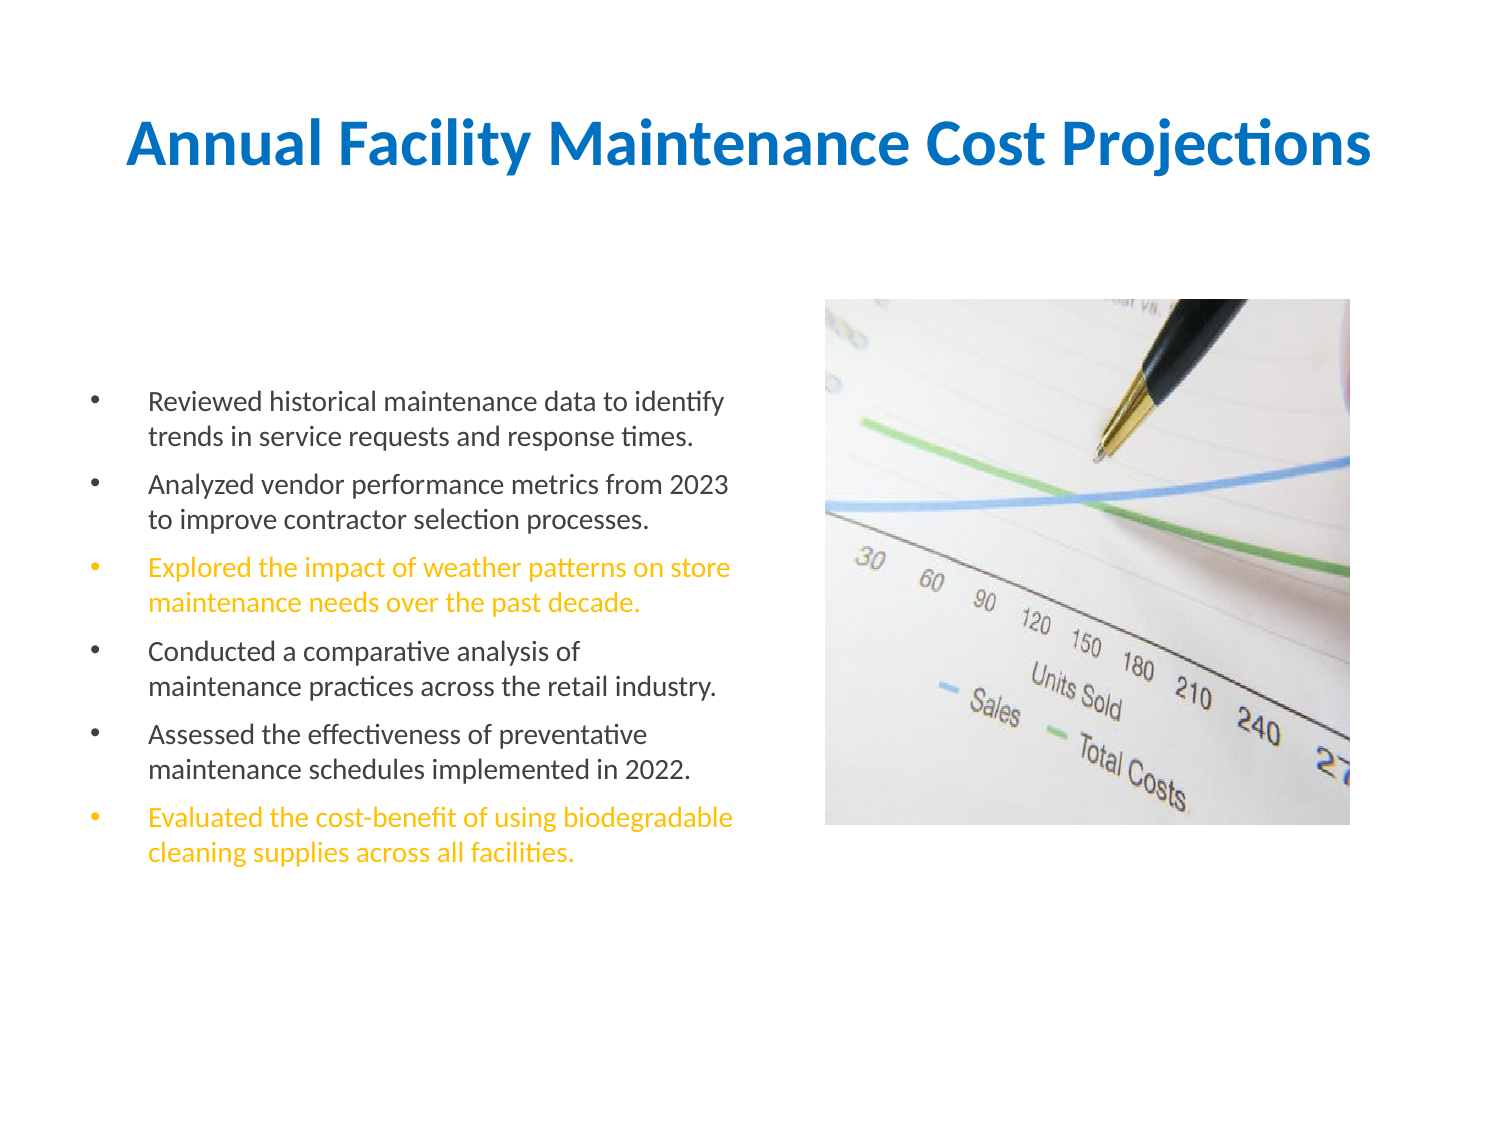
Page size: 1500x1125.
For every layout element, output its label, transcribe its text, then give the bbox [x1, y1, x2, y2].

list Reviewed historical maintenance data to identify trends in service requests and response times. Analyzed vendor performance metrics from 2023 to improve contractor selection processes. Explored the impact of weather patterns on store maintenance needs over the past decade. Conducted a comparative analysis of maintenance practices across the retail industry. Assessed the effectiveness of preventative maintenance schedules implemented in 2022. Evaluated the cost-benefit of using biodegradable cleaning supplies across all facilities. [75, 298, 750, 899]
picture [824, 299, 1351, 826]
title Annual Facility Maintenance Cost Projections [75, 45, 1425, 233]
